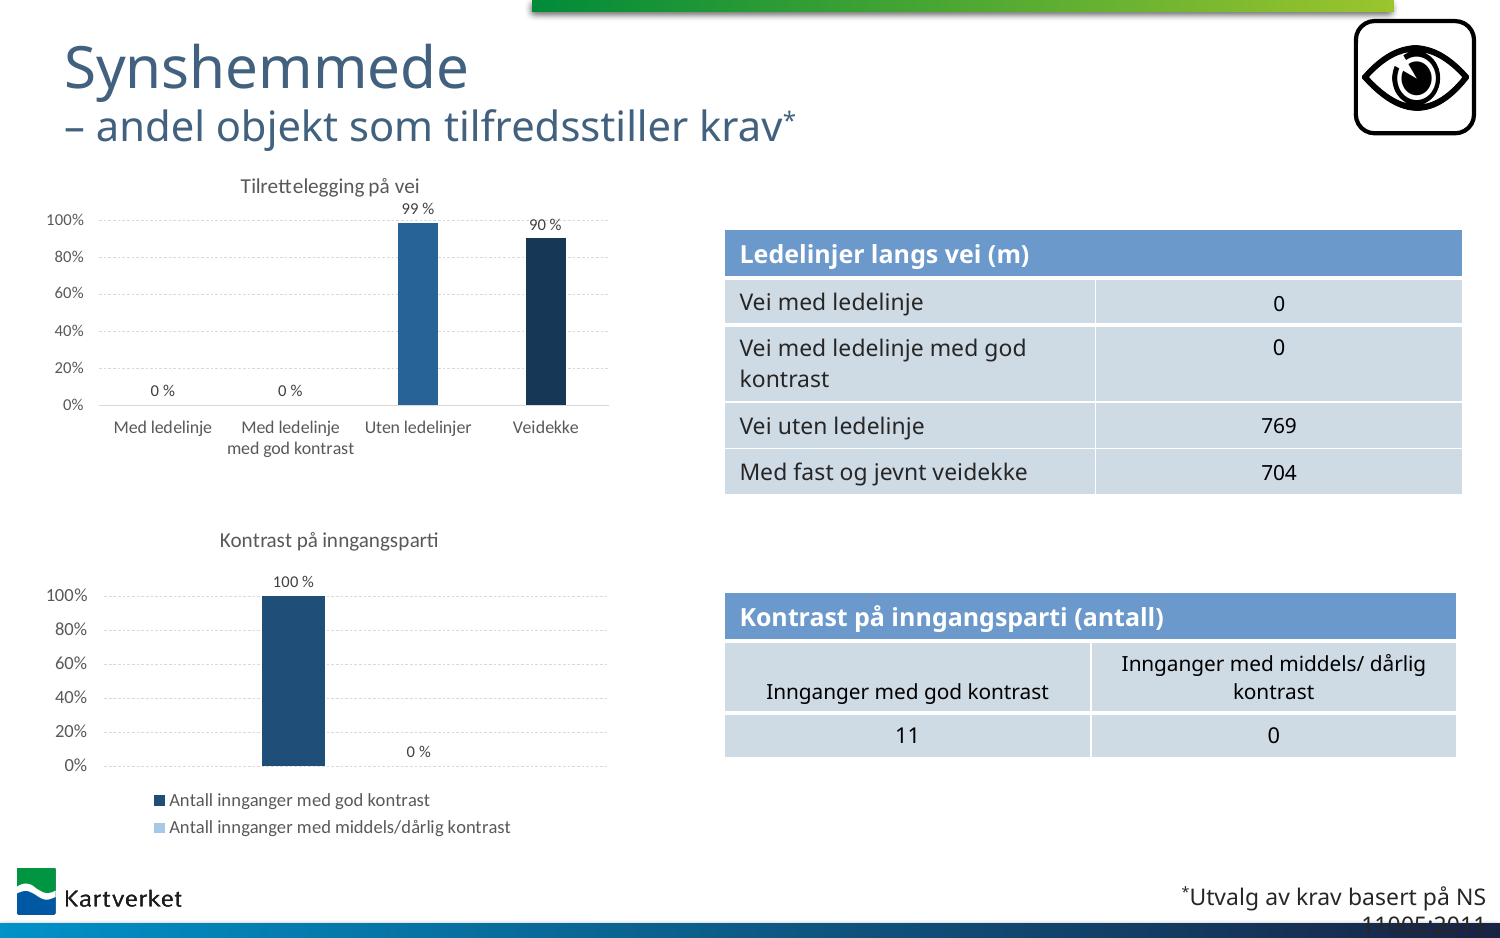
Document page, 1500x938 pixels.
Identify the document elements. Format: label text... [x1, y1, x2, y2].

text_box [1355, 20, 1475, 134]
table_header Kontrast på inngangsparti (antall) [725, 593, 1456, 639]
table_cell Vei med ledelinje med god kontrast [725, 327, 1095, 401]
table_cell 704 [1096, 449, 1462, 494]
text_box Synshemmede – andel objekt som tilfredsstiller krav* [49, 24, 1431, 158]
table_cell Innganger med middels/ dårlig kontrast [1092, 643, 1456, 711]
table_cell 11 [725, 715, 1090, 757]
table_cell Med fast og jevnt veidekke [725, 449, 1095, 494]
table_cell Innganger med god kontrast [725, 643, 1090, 711]
table_cell 0 [1096, 327, 1462, 401]
text_box *Utvalg av krav basert på NS 11005:2011 [1068, 873, 1500, 938]
table_cell Vei med ledelinje [725, 280, 1095, 323]
picture [41, 166, 619, 492]
table_cell Vei uten ledelinje [725, 403, 1095, 448]
table_header Ledelinjer langs vei (m) [725, 230, 1462, 276]
table_cell 769 [1096, 403, 1462, 448]
table_cell 0 [1092, 715, 1456, 757]
picture [41, 520, 618, 846]
table_cell 0 [1096, 280, 1462, 323]
